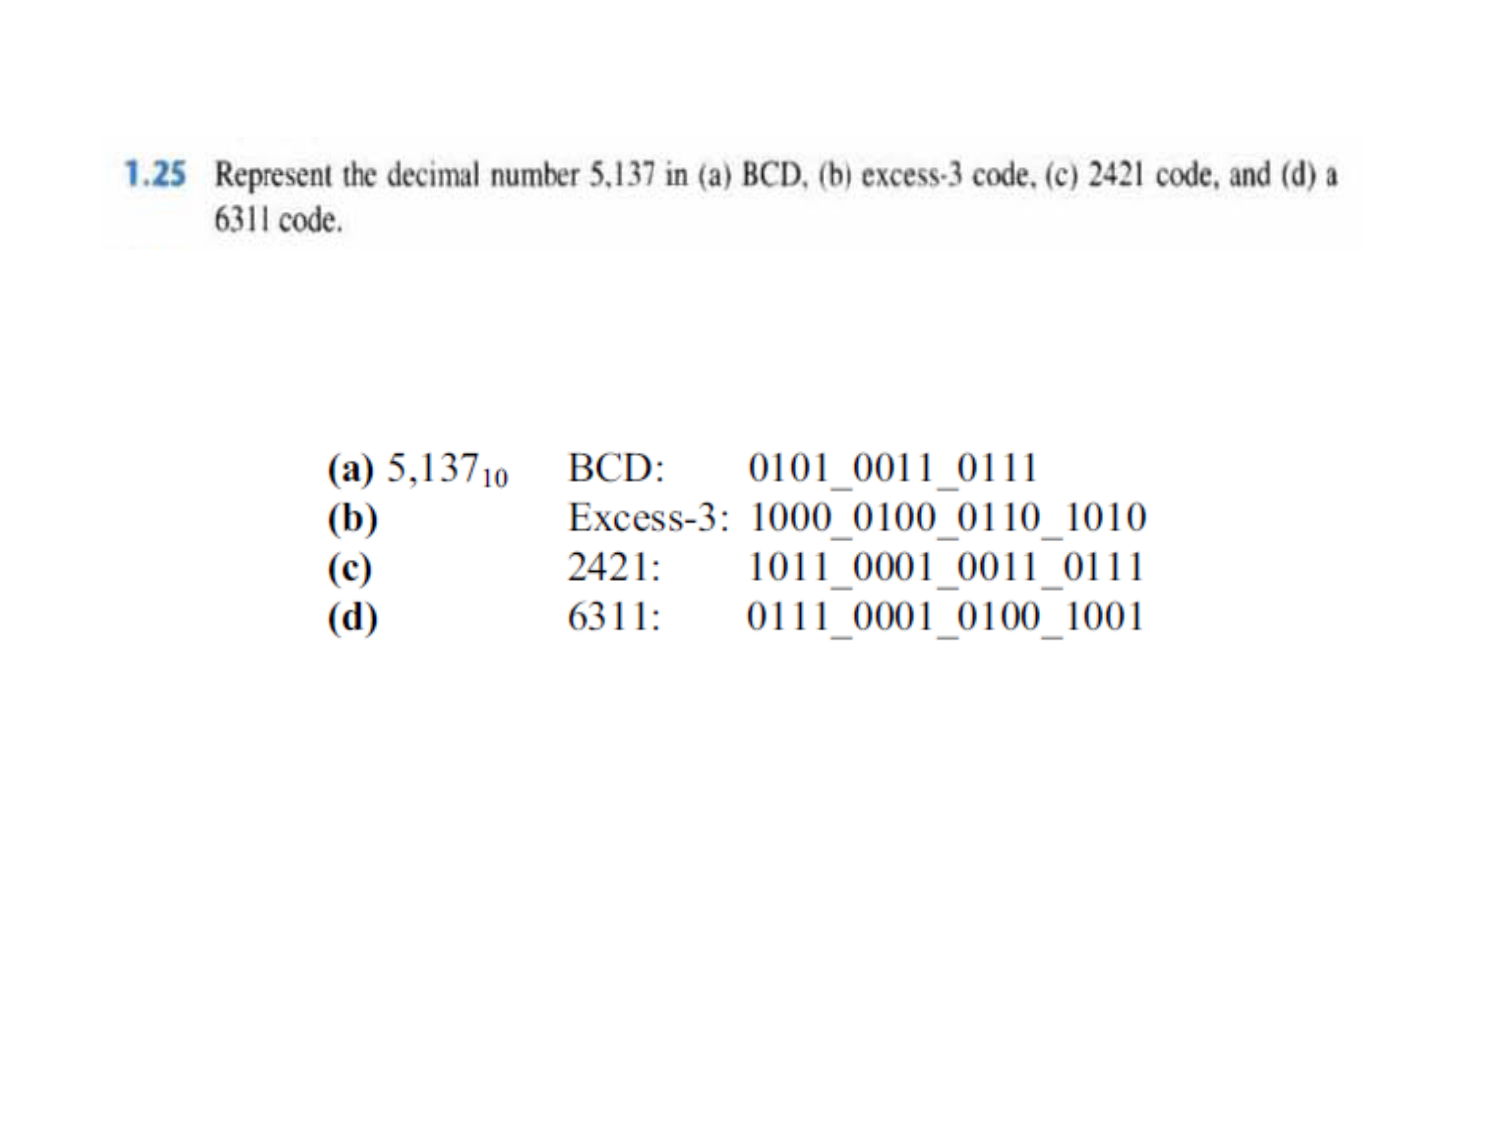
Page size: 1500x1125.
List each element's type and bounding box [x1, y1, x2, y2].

picture [99, 137, 1363, 251]
picture [312, 442, 1221, 662]
